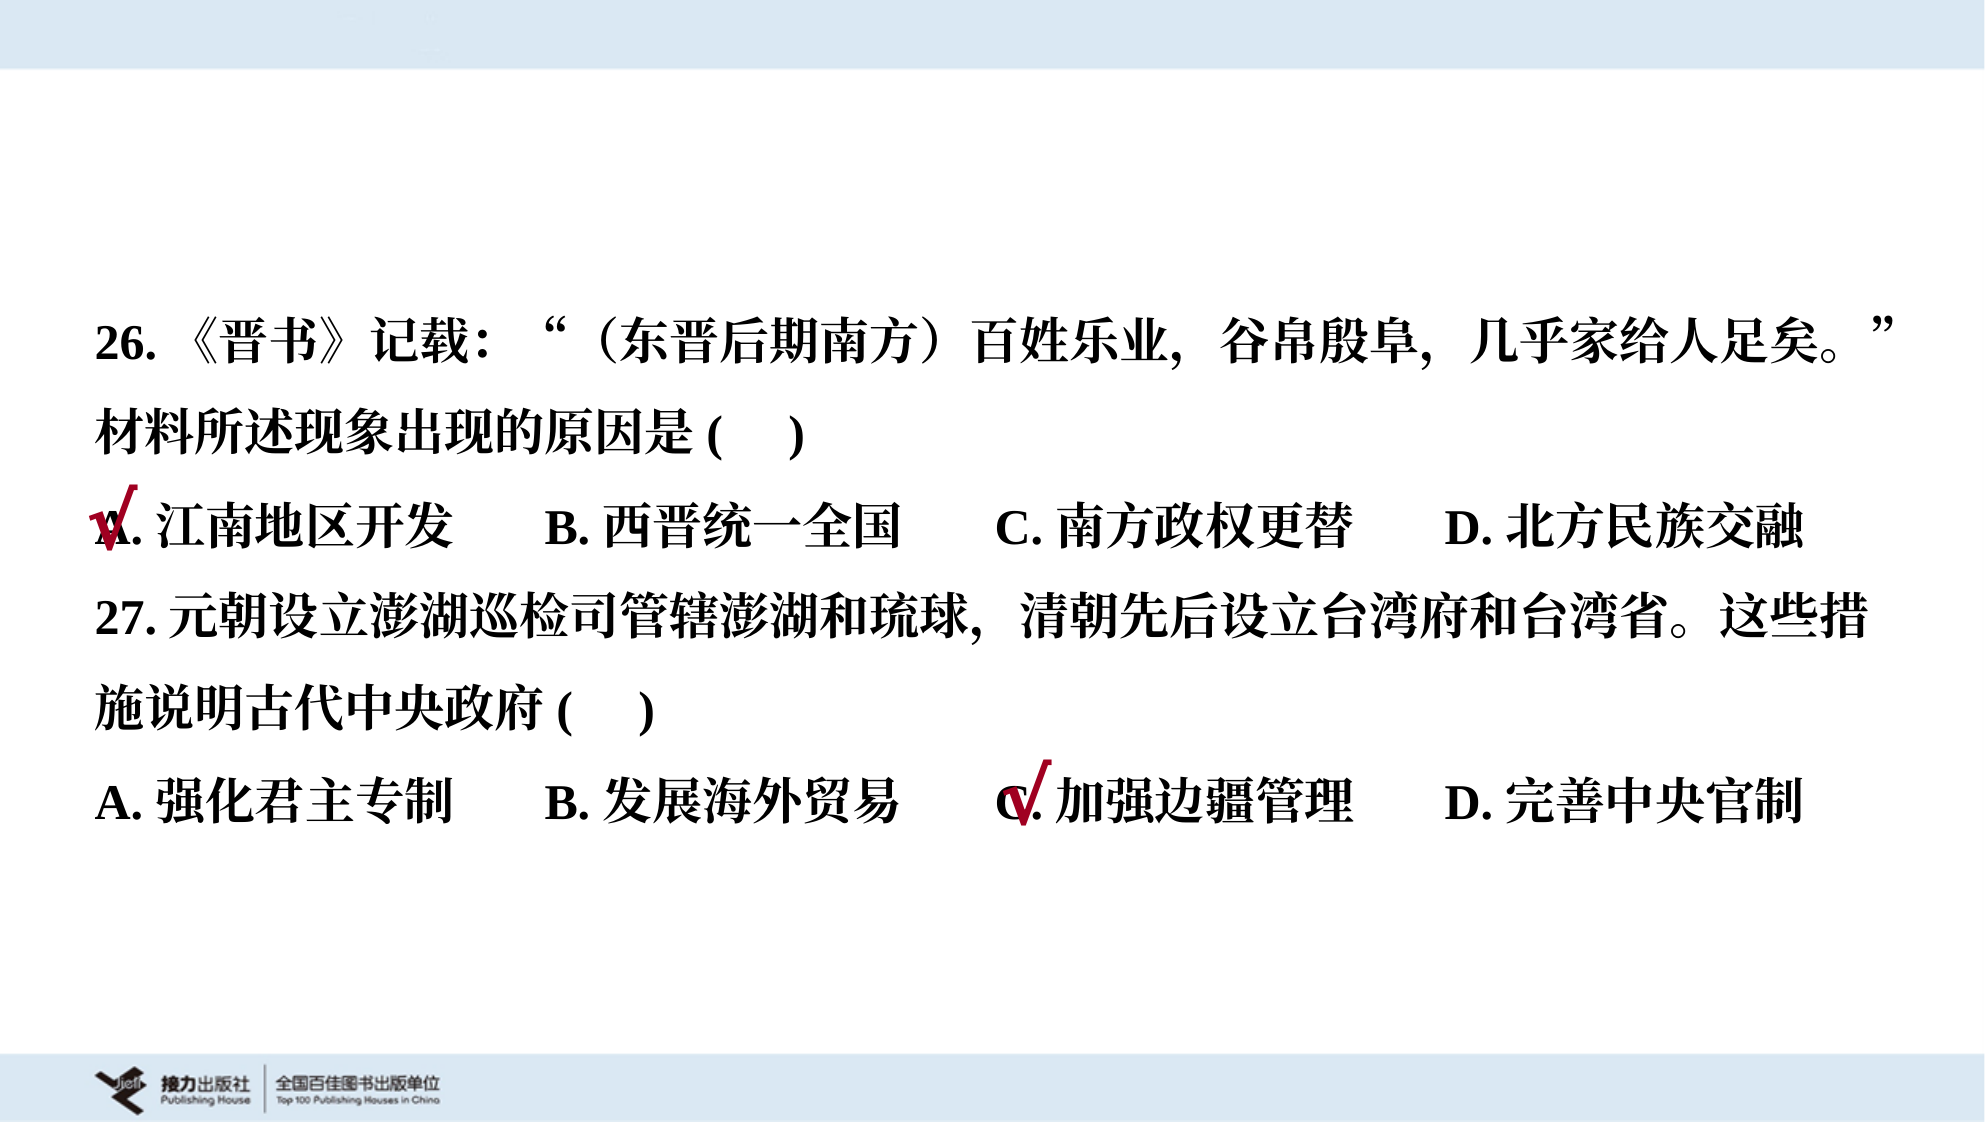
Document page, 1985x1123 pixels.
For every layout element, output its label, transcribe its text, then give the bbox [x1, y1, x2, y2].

text_box A.强化君主专制 B.发展海外贸易 C.加强边疆管理 D.完善中央官制 [94, 742, 1892, 830]
text_box 27.元朝设立澎湖巡检司管辖澎湖和琉球，清朝先后设立台湾府和台湾省。这些措 施说明古代中央政府( ) [94, 552, 1892, 737]
picture [0, 0, 1985, 1122]
text_box A.江南地区开发 B.西晋统一全国 C.南方政权更替 D.北方民族交融 [94, 466, 1892, 552]
text_box 26.《晋书》记载：“（东晋后期南方）百姓乐业，谷帛殷阜，几乎家给人足矣。” 材料所述现象出现的原因是( ) [94, 277, 1892, 461]
text_box √ [86, 472, 139, 565]
text_box √ [1000, 747, 1053, 841]
